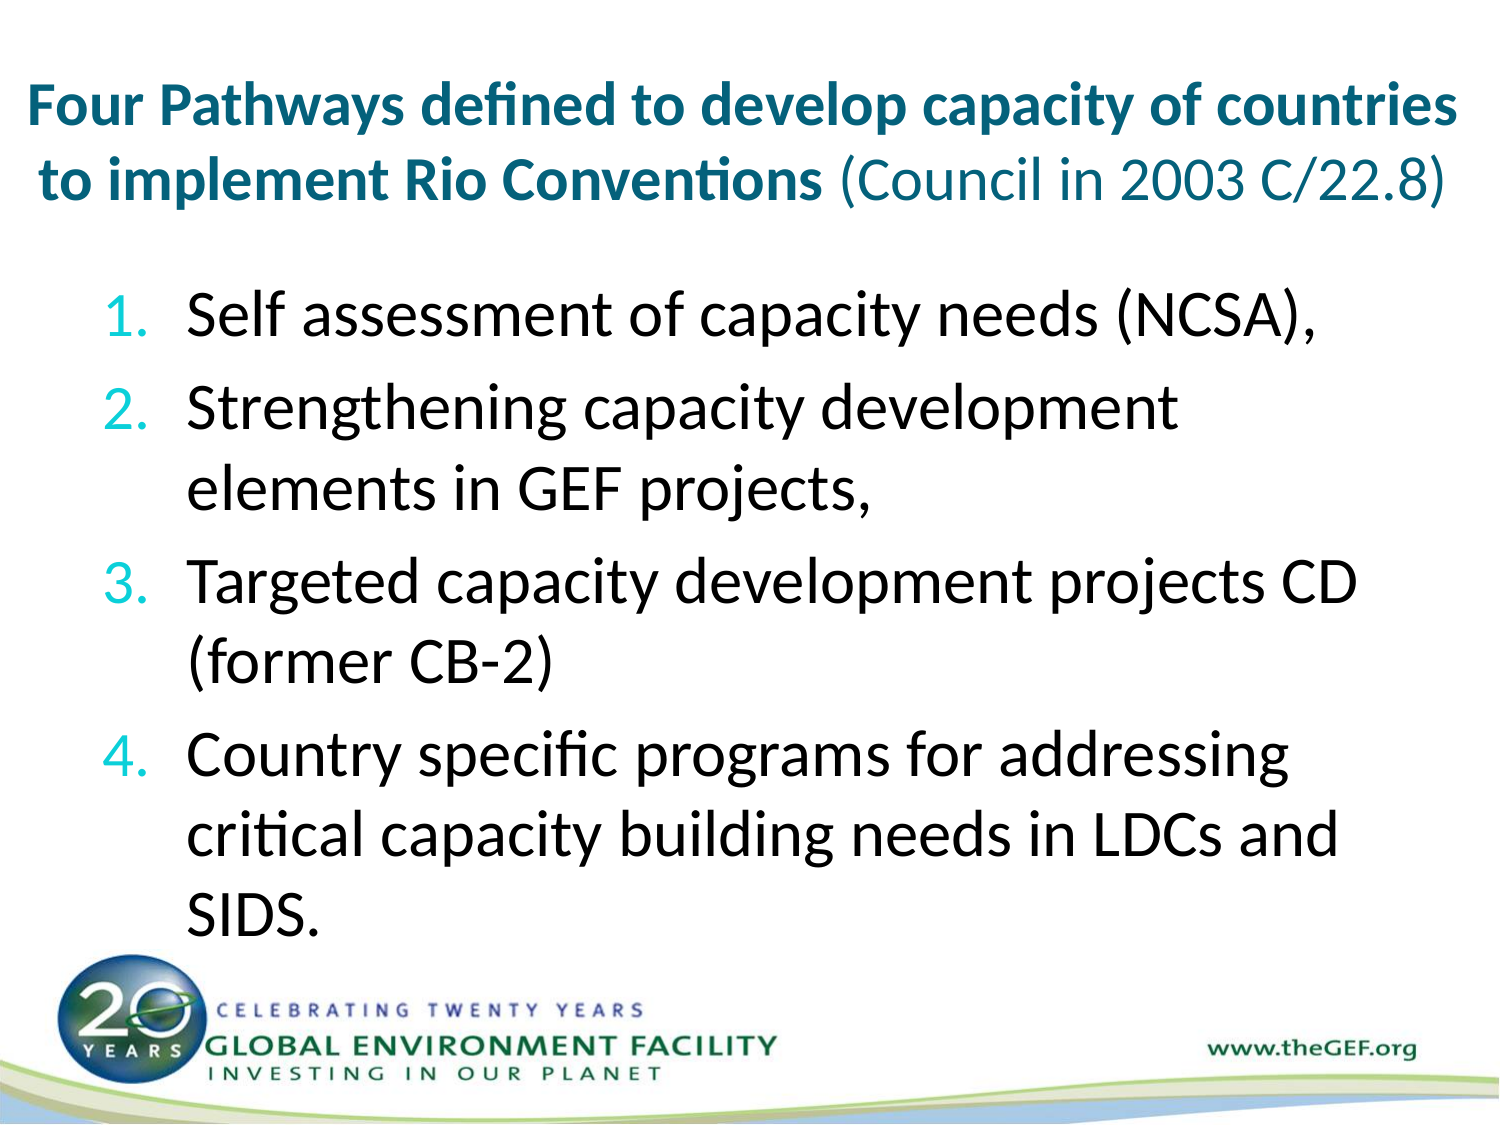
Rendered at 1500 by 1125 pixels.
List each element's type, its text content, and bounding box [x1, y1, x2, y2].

picture [0, 949, 1500, 1125]
title Four Pathways defined to develop capacity of countries to implement Rio Conventions (Council in 2003 C/22.8) [24, 0, 1463, 213]
list Self assessment of capacity needs (NCSA), Strengthening capacity development elements in GEF projects, Targeted capacity development projects CD (former CB-2) Country specific programs for addressing critical capacity building needs in LDCs and SIDS. [87, 262, 1438, 949]
